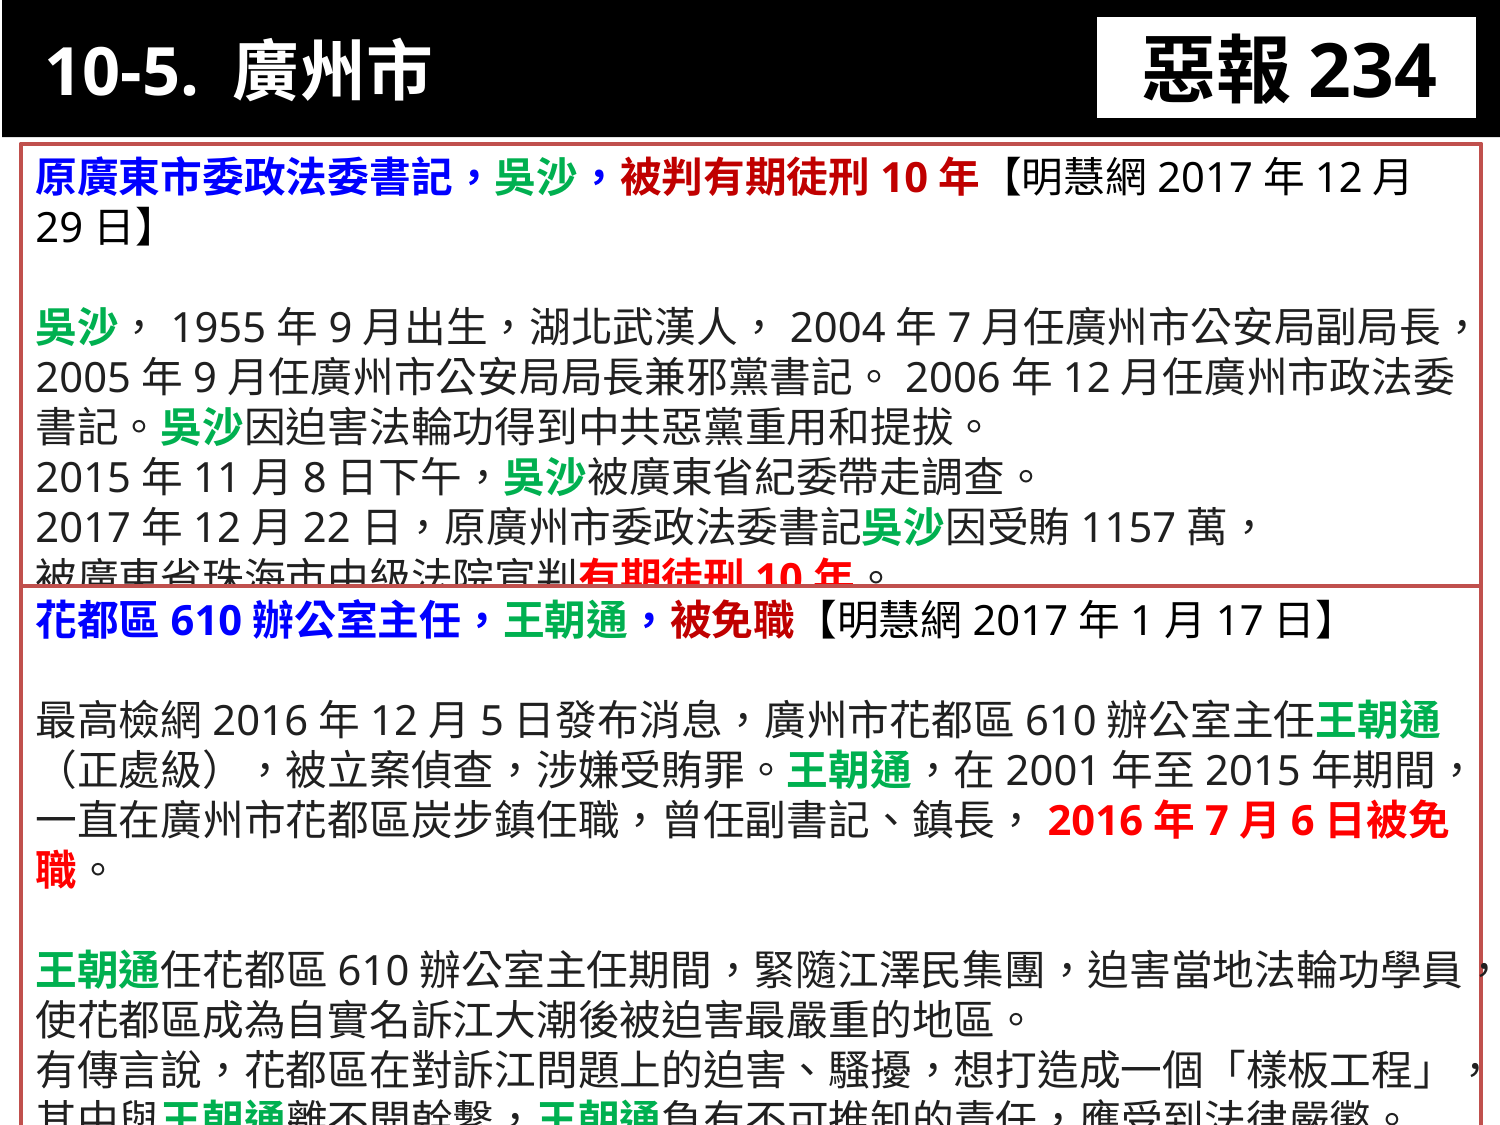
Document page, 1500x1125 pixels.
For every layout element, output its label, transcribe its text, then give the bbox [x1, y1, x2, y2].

text_box 花都區610辦公室主任，王朝通，被免職【明慧網2017年1月17日】 最高檢網2016年12月5日發布消息，廣州市花都區610辦公室主任王朝通（正處級），被立案偵查，涉嫌受賄罪。王朝通，在2001年至2015年期間，一直在廣州市花都區炭步鎮任職，曾任副書記、鎮長，2016年7月6日被免職。 王朝通任花都區610辦公室主任期間，緊隨江澤民集團，迫害當地法輪功學員，使花都區成為自實名訴江大潮後被迫害最嚴重的地區。 有傳言說，花都區在對訴江問題上的迫害、騷擾，想打造成一個「樣板工程」，其中與王朝通離不開幹繫，王朝通負有不可推卸的責任，應受到法律嚴懲。 [19, 584, 1483, 1125]
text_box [1, 0, 1500, 138]
text_box 原廣東市委政法委書記，吳沙，被判有期徒刑10年【明慧網2017年12月29日】 吳沙，1955年9月出生，湖北武漢人，2004年7月任廣州市公安局副局長，2005年9月任廣州市公安局局長兼邪黨書記。2006年12月任廣州市政法委書記。吳沙因迫害法輪功得到中共惡黨重用和提拔。 2015年11月8日下午，吳沙被廣東省紀委帶走調查。 2017年12月22日，原廣州市委政法委書記吳沙因受賄1157萬， 被廣東省珠海市中級法院宣判有期徒刑10年。 [19, 146, 1483, 584]
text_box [1094, 14, 1479, 122]
